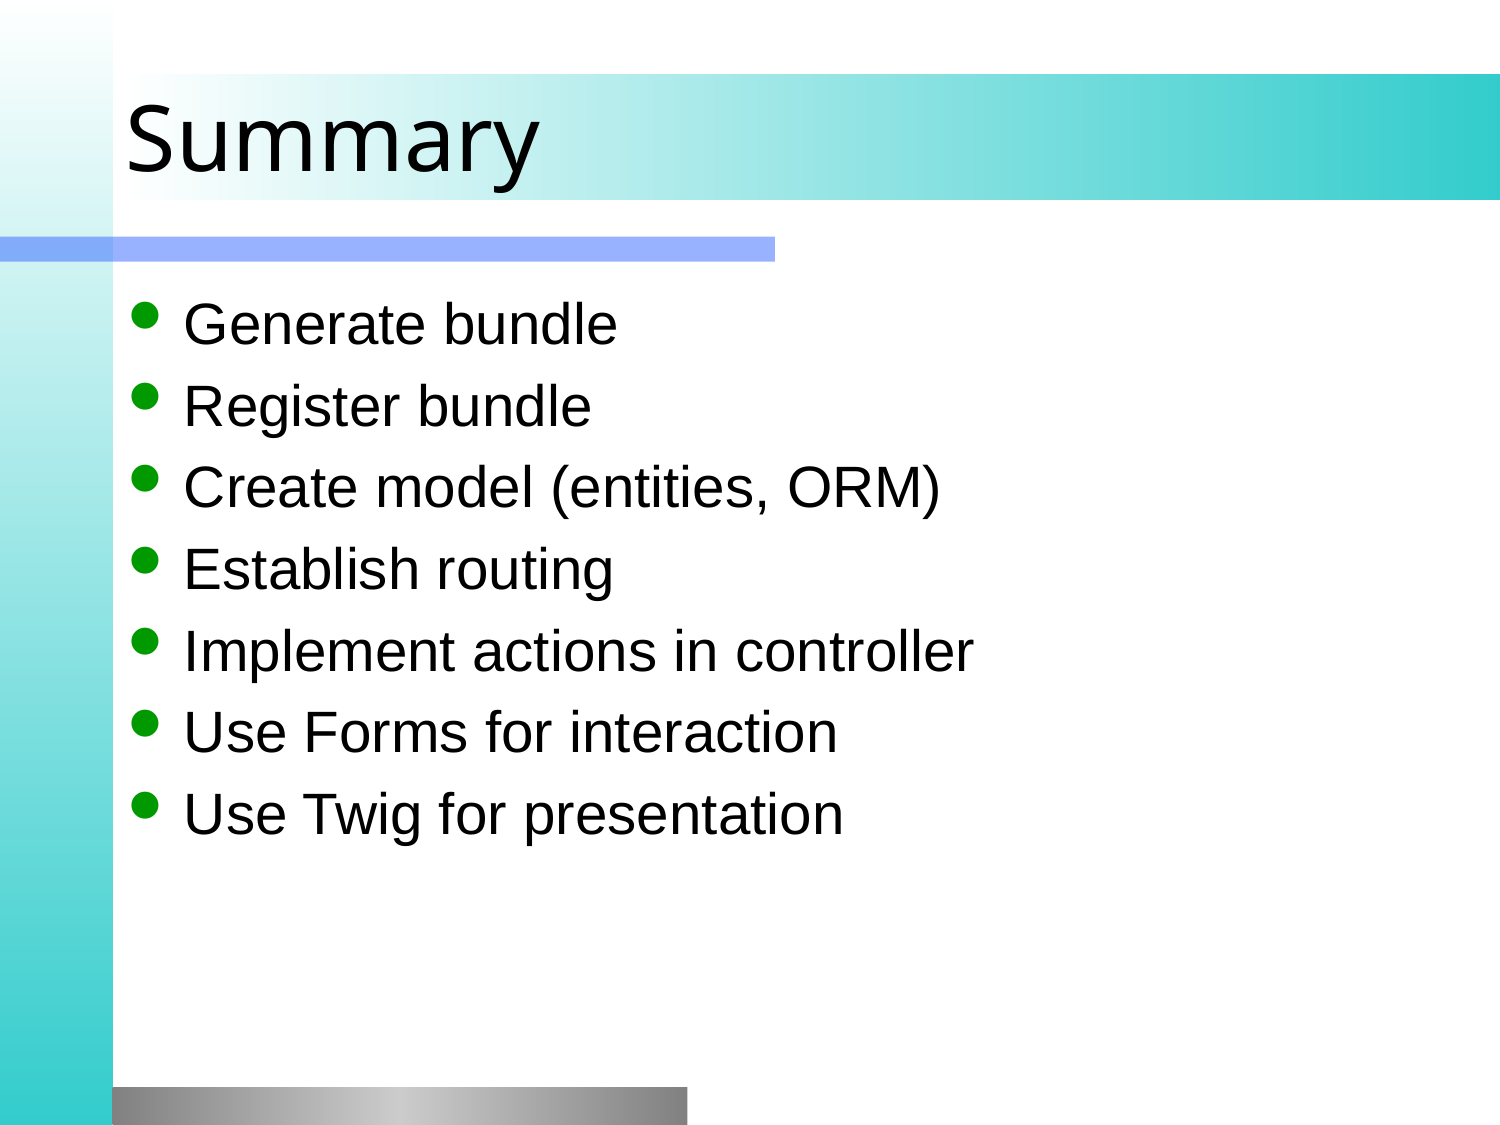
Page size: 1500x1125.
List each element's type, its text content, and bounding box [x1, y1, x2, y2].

title Summary [110, 40, 1386, 229]
list Generate bundle Register bundle Create model (entities, ORM) Establish routing Implement actions in controller Use Forms for interaction Use Twig for presentation [112, 278, 1388, 1073]
